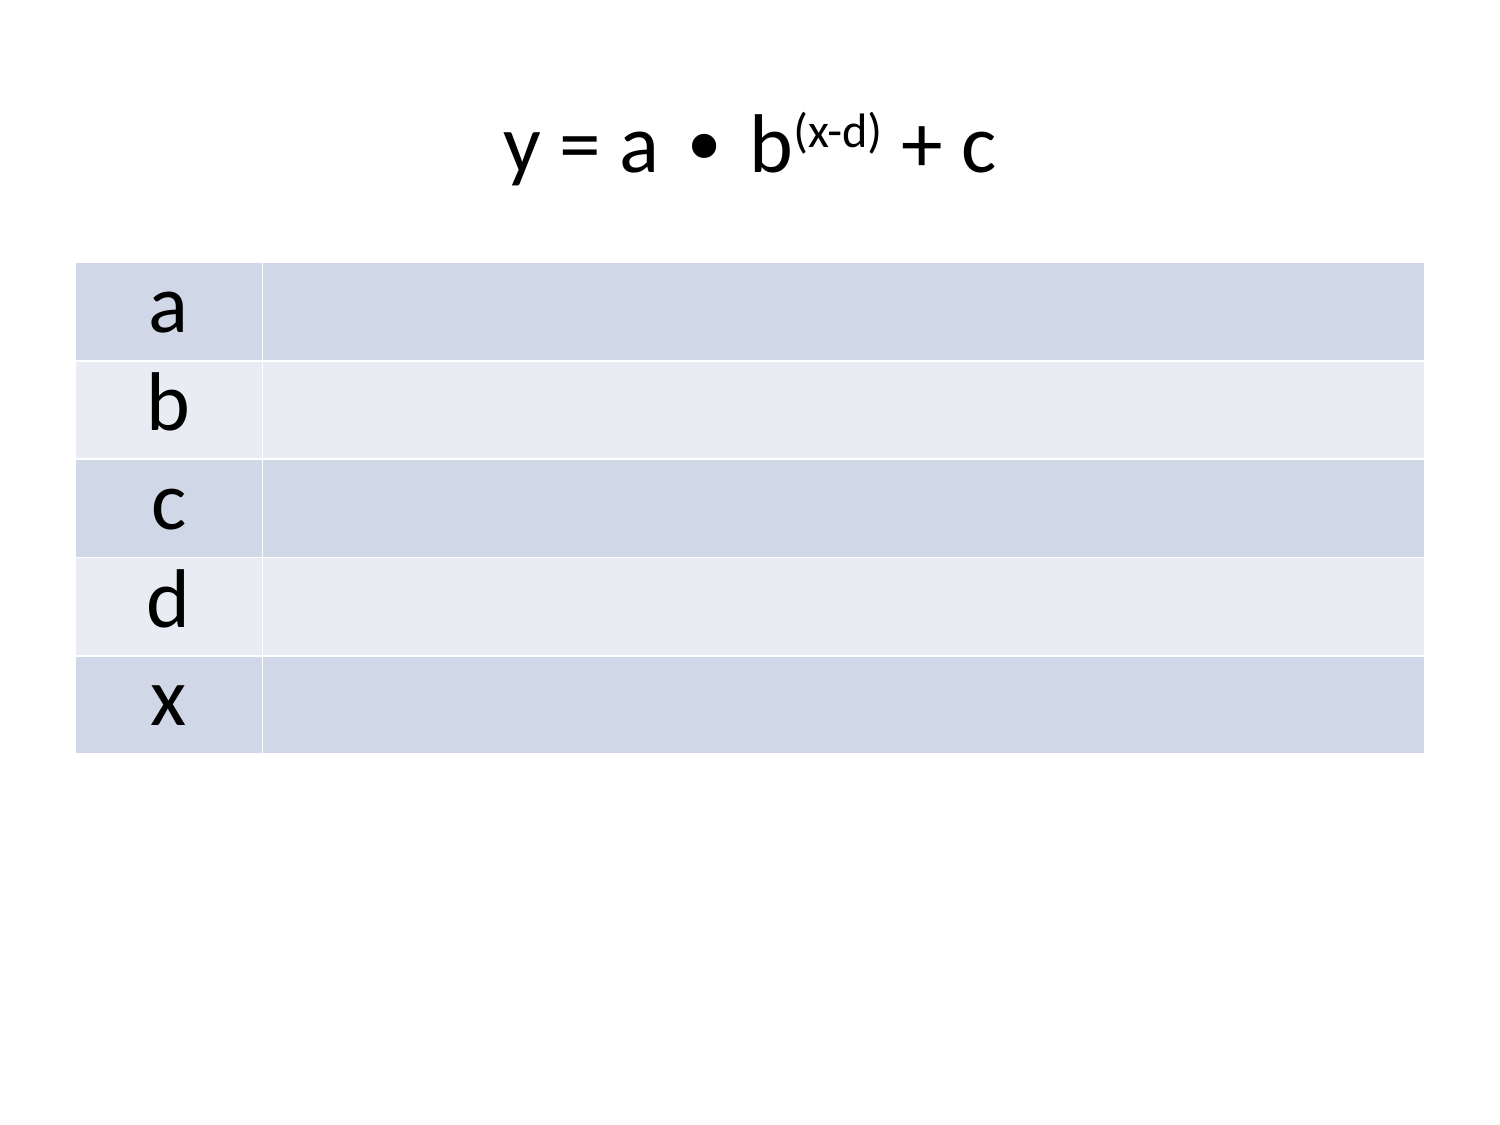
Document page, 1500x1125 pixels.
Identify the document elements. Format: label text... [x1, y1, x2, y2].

table_cell d [76, 558, 262, 655]
table_cell x [76, 657, 262, 753]
table_cell [263, 657, 1424, 753]
table_cell c [76, 460, 262, 557]
table_cell b [76, 362, 262, 458]
table_header a [76, 263, 262, 360]
table_cell [263, 558, 1424, 655]
table_cell [263, 460, 1424, 557]
table_cell [263, 362, 1424, 458]
title y = a ∙ b(x-d) + c [75, 37, 1425, 241]
table_header [263, 263, 1424, 360]
